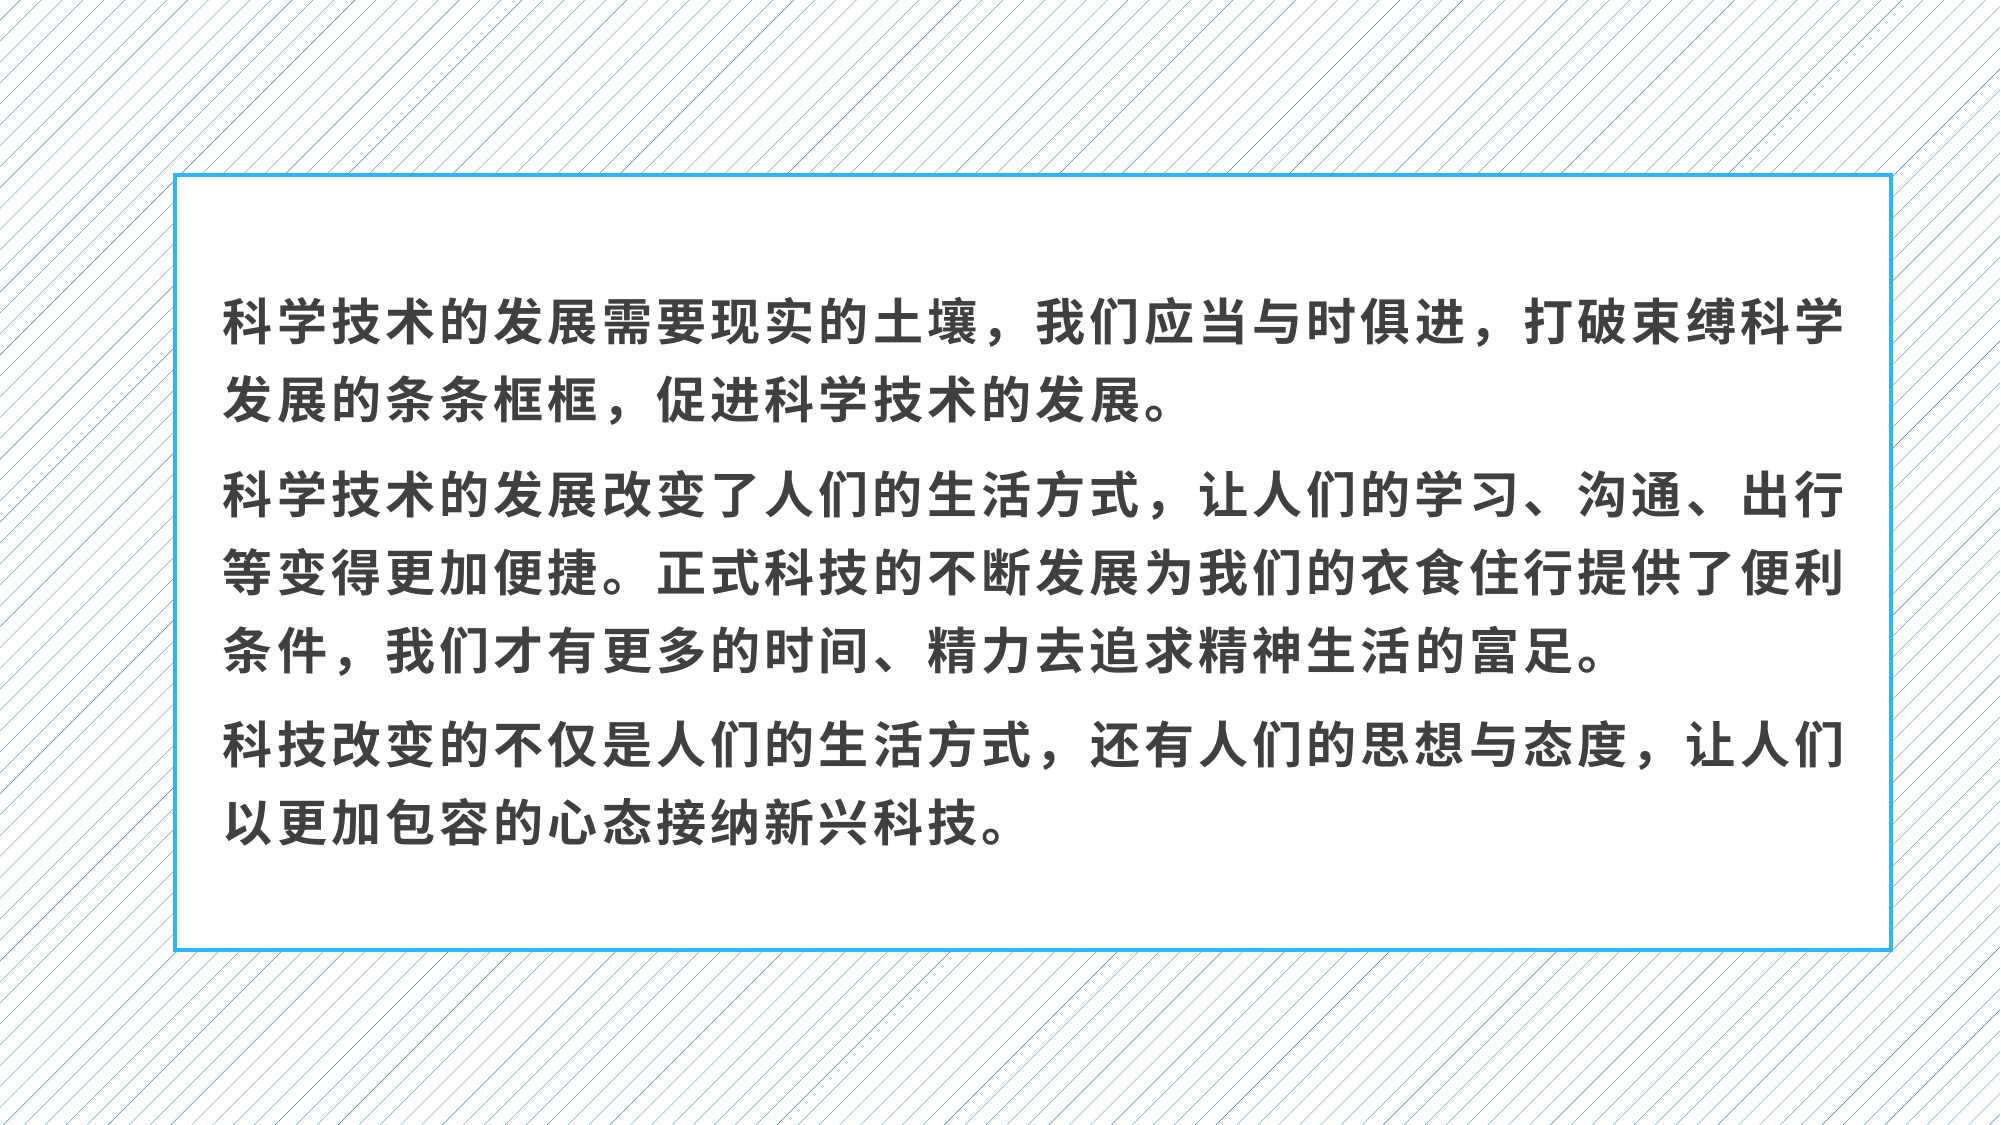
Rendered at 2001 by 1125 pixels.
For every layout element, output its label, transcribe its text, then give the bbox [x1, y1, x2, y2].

text_box 科学技术的发展需要现实的土壤，我们应当与时俱进，打破束缚科学发展的条条框框，促进科学技术的发展。 科学技术的发展改变了人们的生活方式，让人们的学习、沟通、出行等变得更加便捷。正式科技的不断发展为我们的衣食住行提供了便利条件，我们才有更多的时间、精力去追求精神生活的富足。 科技改变的不仅是人们的生活方式，还有人们的思想与态度，让人们以更加包容的心态接纳新兴科技。 [212, 224, 1861, 900]
text_box [0, 0, 2000, 1125]
text_box [174, 174, 1892, 951]
